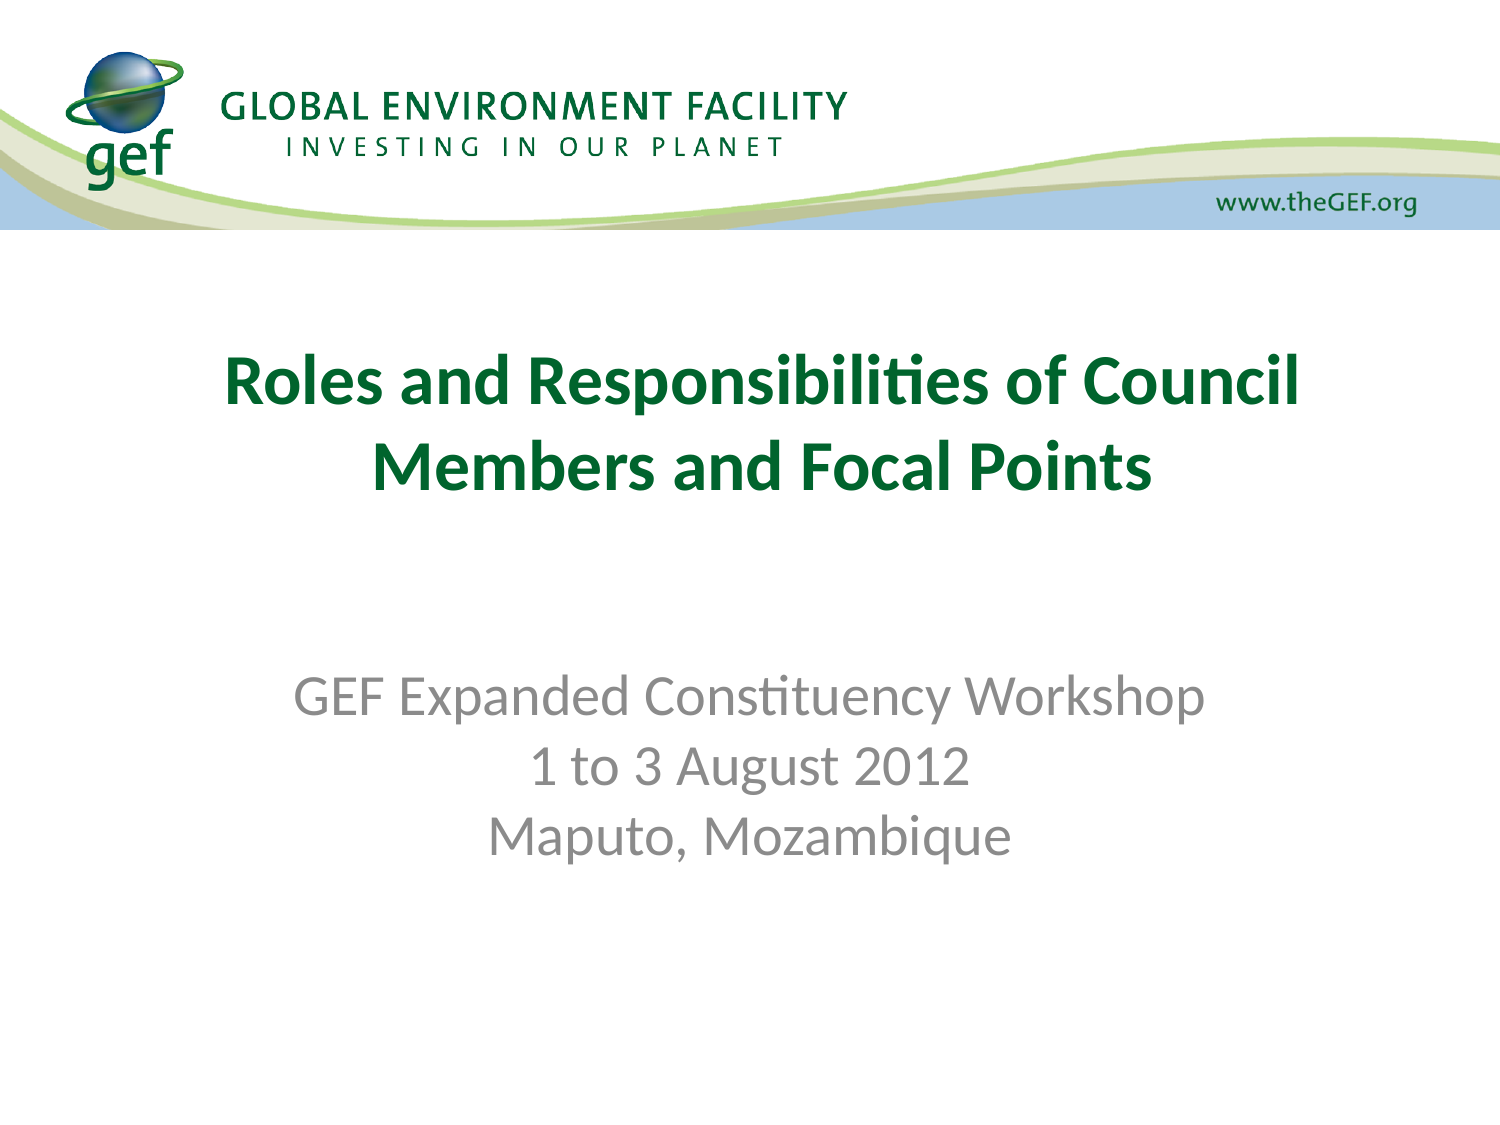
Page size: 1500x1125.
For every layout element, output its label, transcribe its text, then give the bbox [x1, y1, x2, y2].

title Roles and Responsibilities of Council Members and Focal Points [87, 324, 1438, 513]
picture [0, 24, 1500, 230]
subtitle GEF Expanded Constituency Workshop 1 to 3 August 2012 Maputo, Mozambique [224, 649, 1276, 938]
